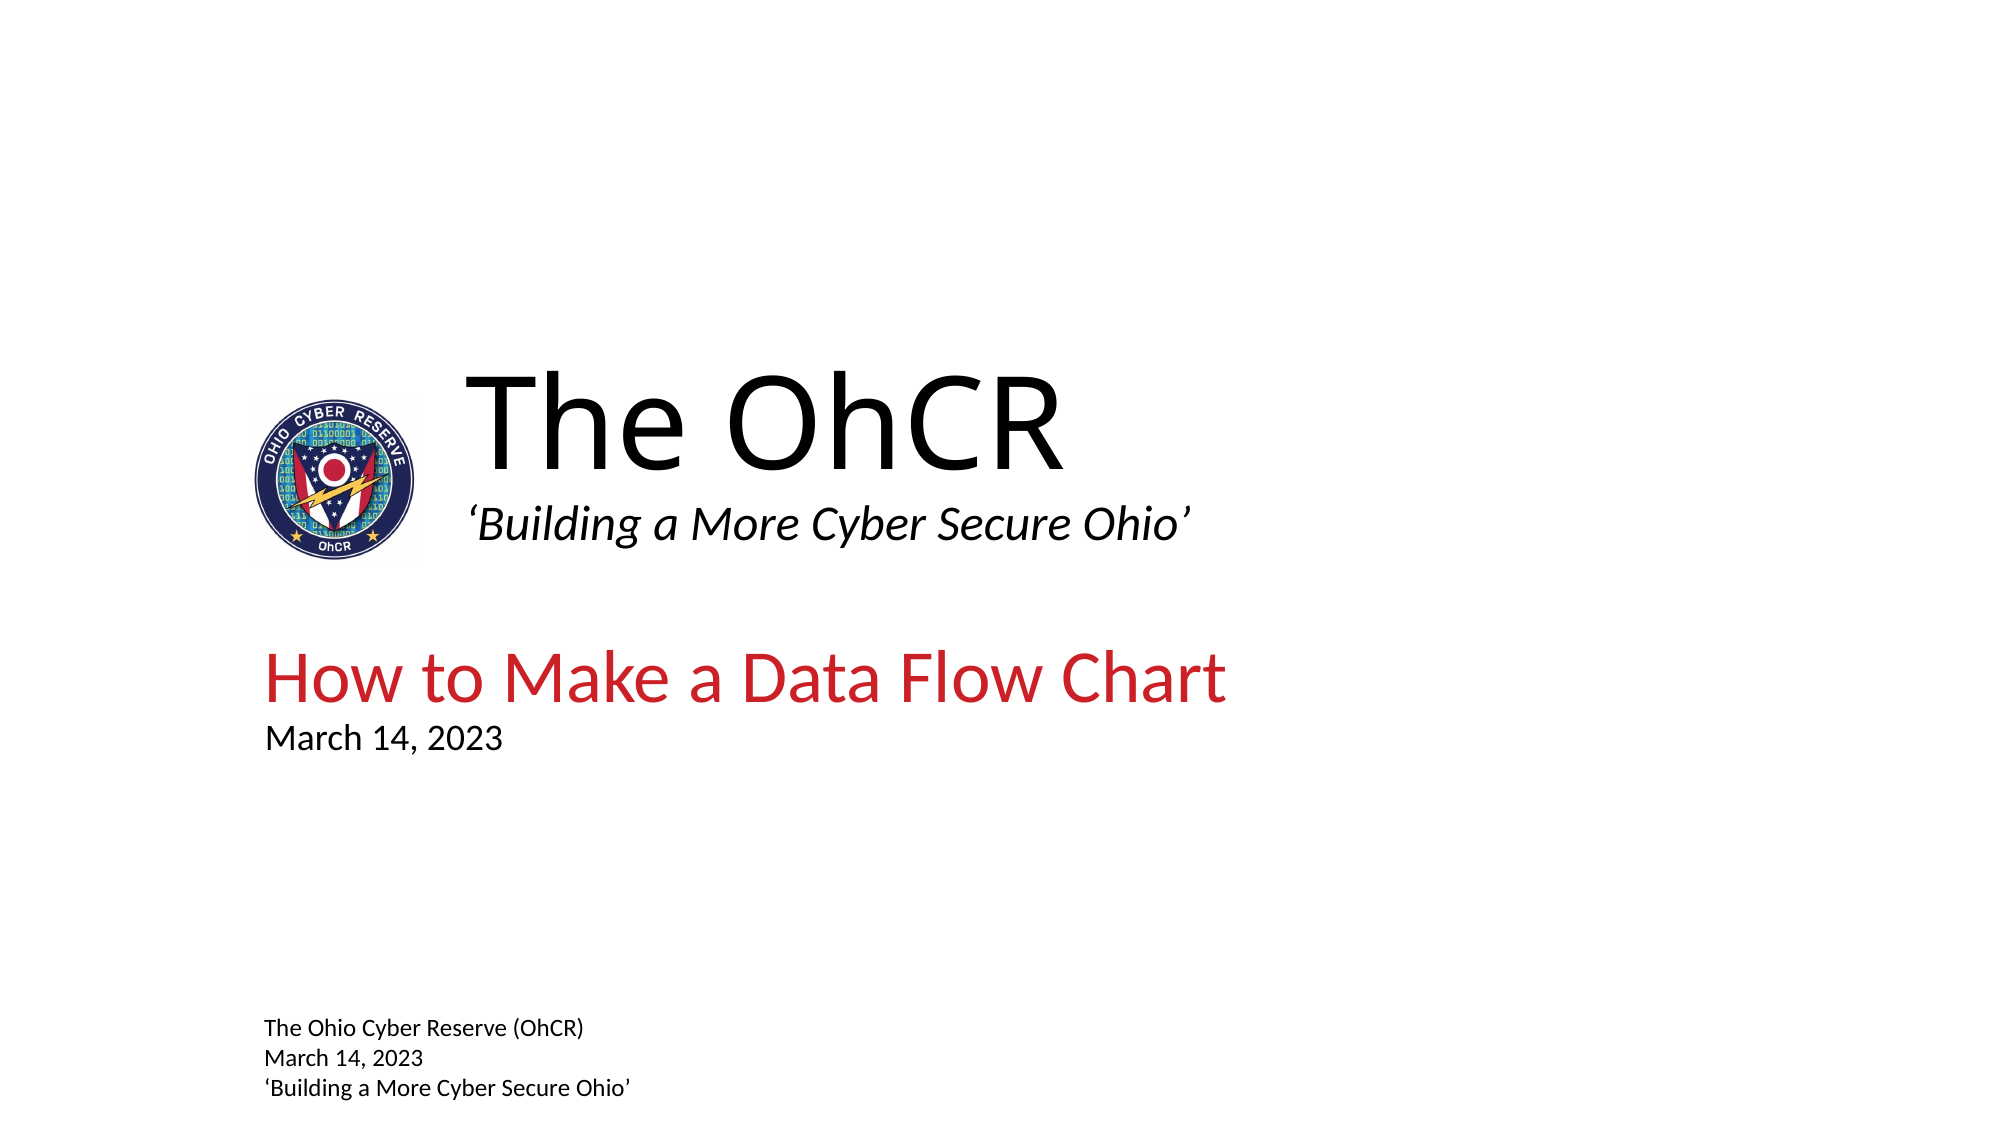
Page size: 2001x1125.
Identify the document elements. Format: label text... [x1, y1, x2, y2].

text_box The Ohio Cyber Reserve (OhCR) March 14, 2023 ‘Building a More Cyber Secure Ohio’ [249, 1004, 647, 1109]
subtitle How to Make a Data Flow Chart March 14, 2023 [249, 630, 1750, 907]
title The OhCR ‘Building a More Cyber Secure Ohio’ [450, 202, 1750, 630]
picture [249, 396, 420, 563]
